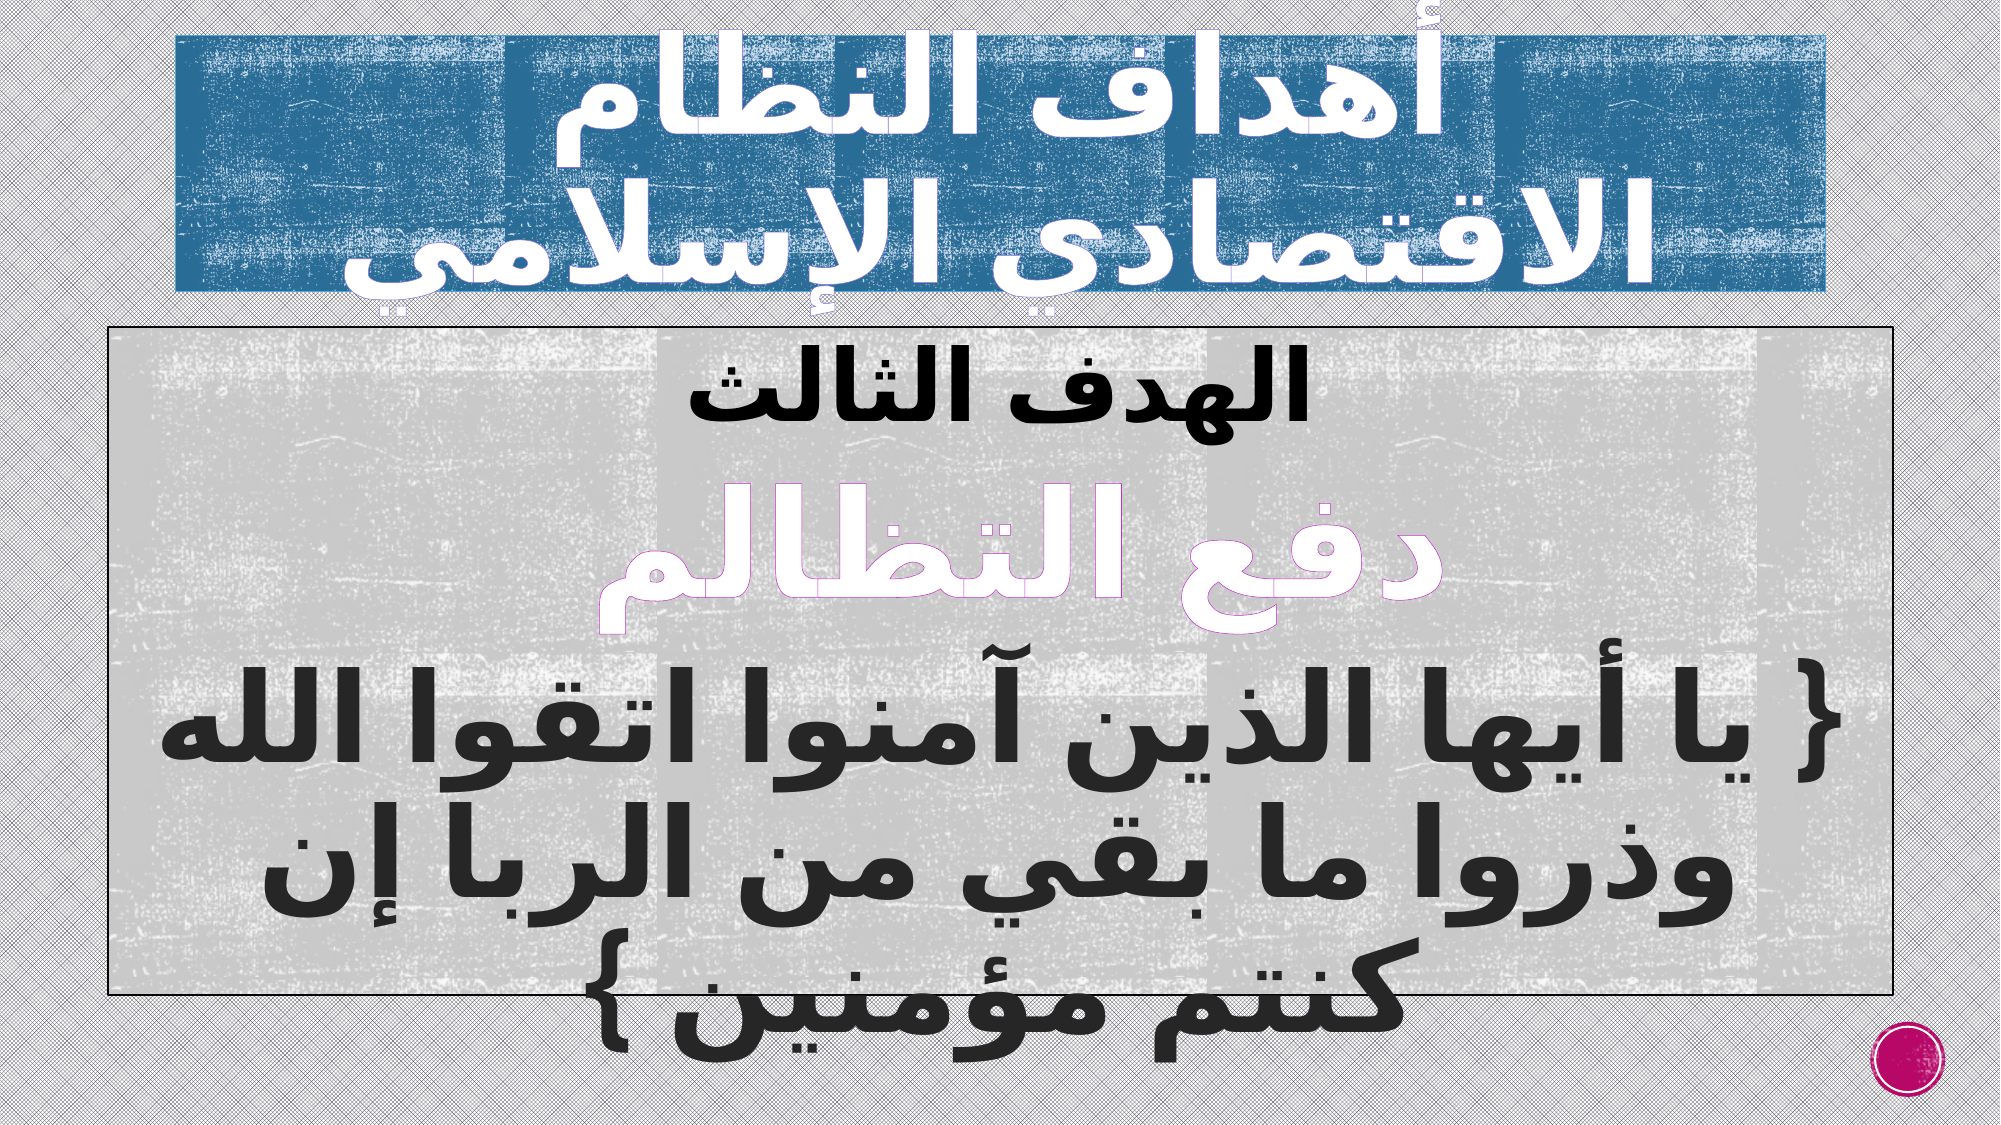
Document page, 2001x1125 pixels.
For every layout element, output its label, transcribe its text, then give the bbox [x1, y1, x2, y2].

list الهدف الثالث دفع التظالم { يا أيها الذين آمنوا اتقوا الله وذروا ما بقي من الربا إن كنتم مؤمنين } [107, 326, 1894, 996]
title أهداف النظام الاقتصادي الإسلامي [175, 35, 1826, 292]
